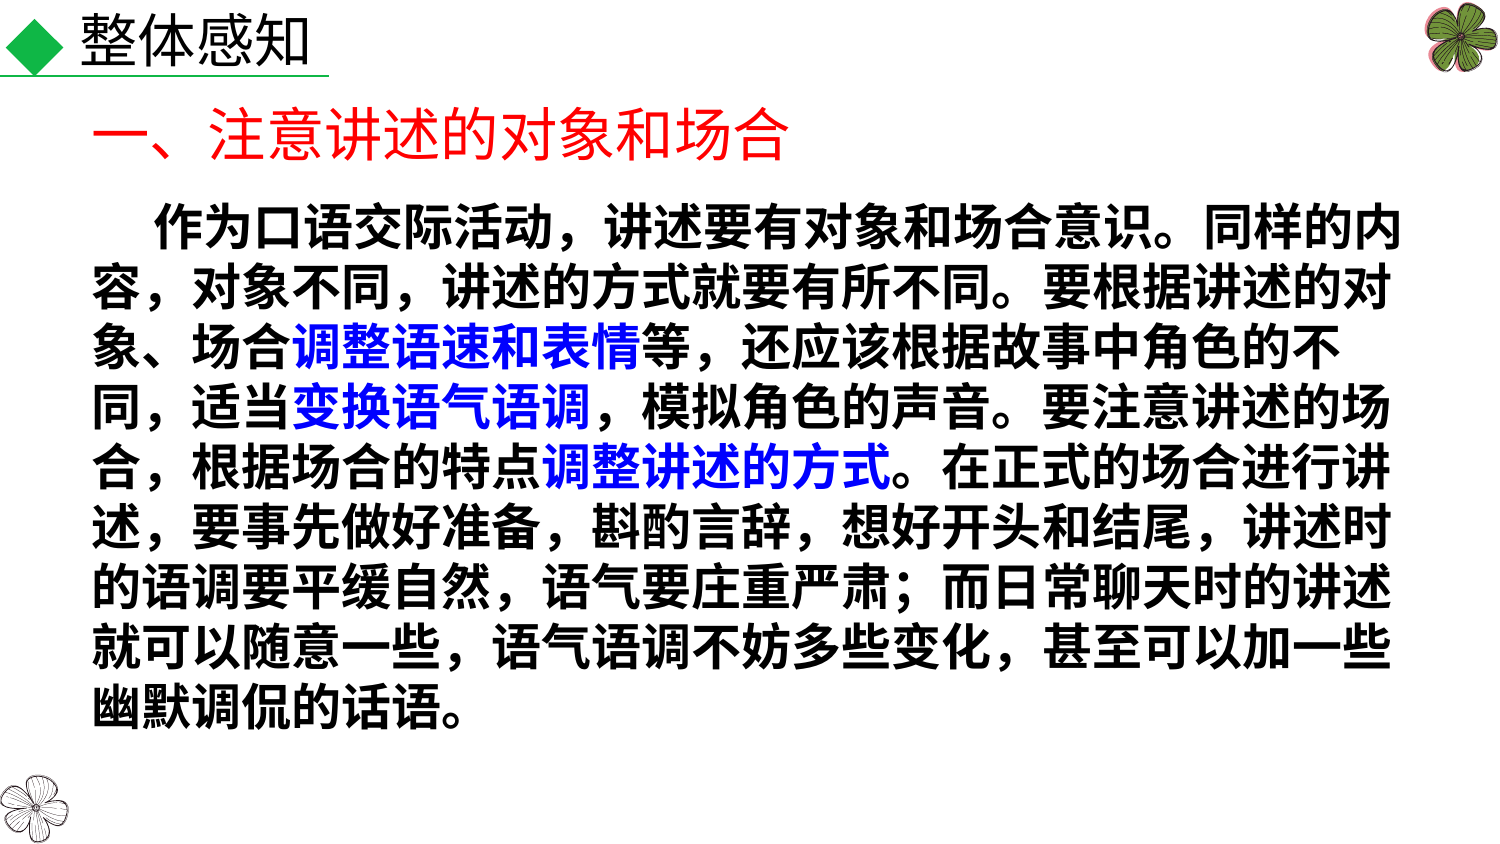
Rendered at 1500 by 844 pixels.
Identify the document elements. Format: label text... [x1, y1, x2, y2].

text_box 一、注意讲述的对象和场合 [76, 91, 985, 176]
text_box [0, 0, 330, 83]
text_box 作为口语交际活动，讲述要有对象和场合意识。同样的内容，对象不同，讲述的方式就要有所不同。要根据讲述的对象、场合调整语速和表情等，还应该根据故事中角色的不同，适当变换语气语调，模拟角色的声音。要注意讲述的场合，根据场合的特点调整讲述的方式。在正式的场合进行讲述，要事先做好准备，斟酌言辞，想好开头和结尾，讲述时的语调要平缓自然，语气要庄重严肃；而日常聊天时的讲述就可以随意一些，语气语调不妨多些变化，甚至可以加一些幽默调侃的话语。 [76, 183, 1436, 744]
